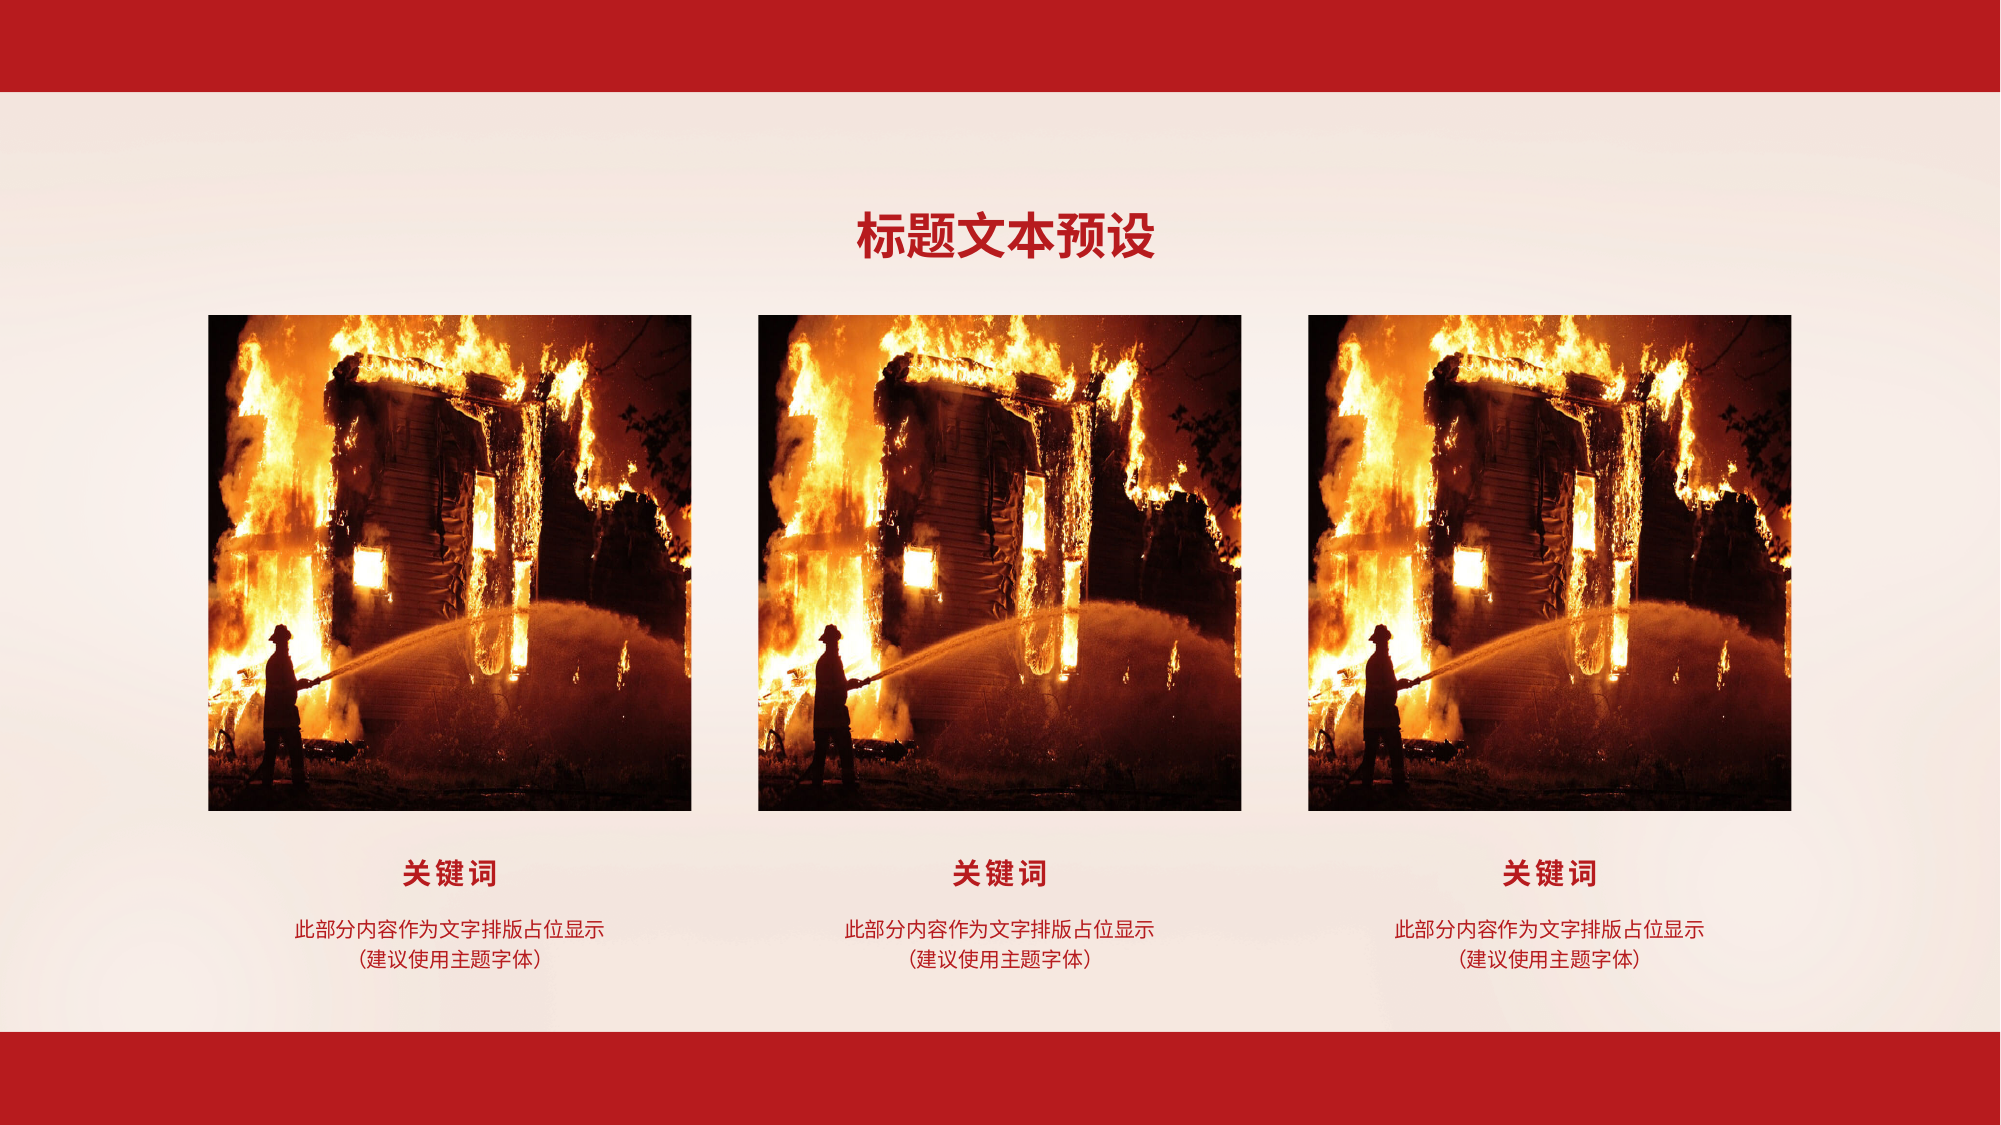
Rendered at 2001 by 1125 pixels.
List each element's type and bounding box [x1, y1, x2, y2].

text_box [208, 197, 1792, 988]
picture [0, 0, 2001, 1125]
